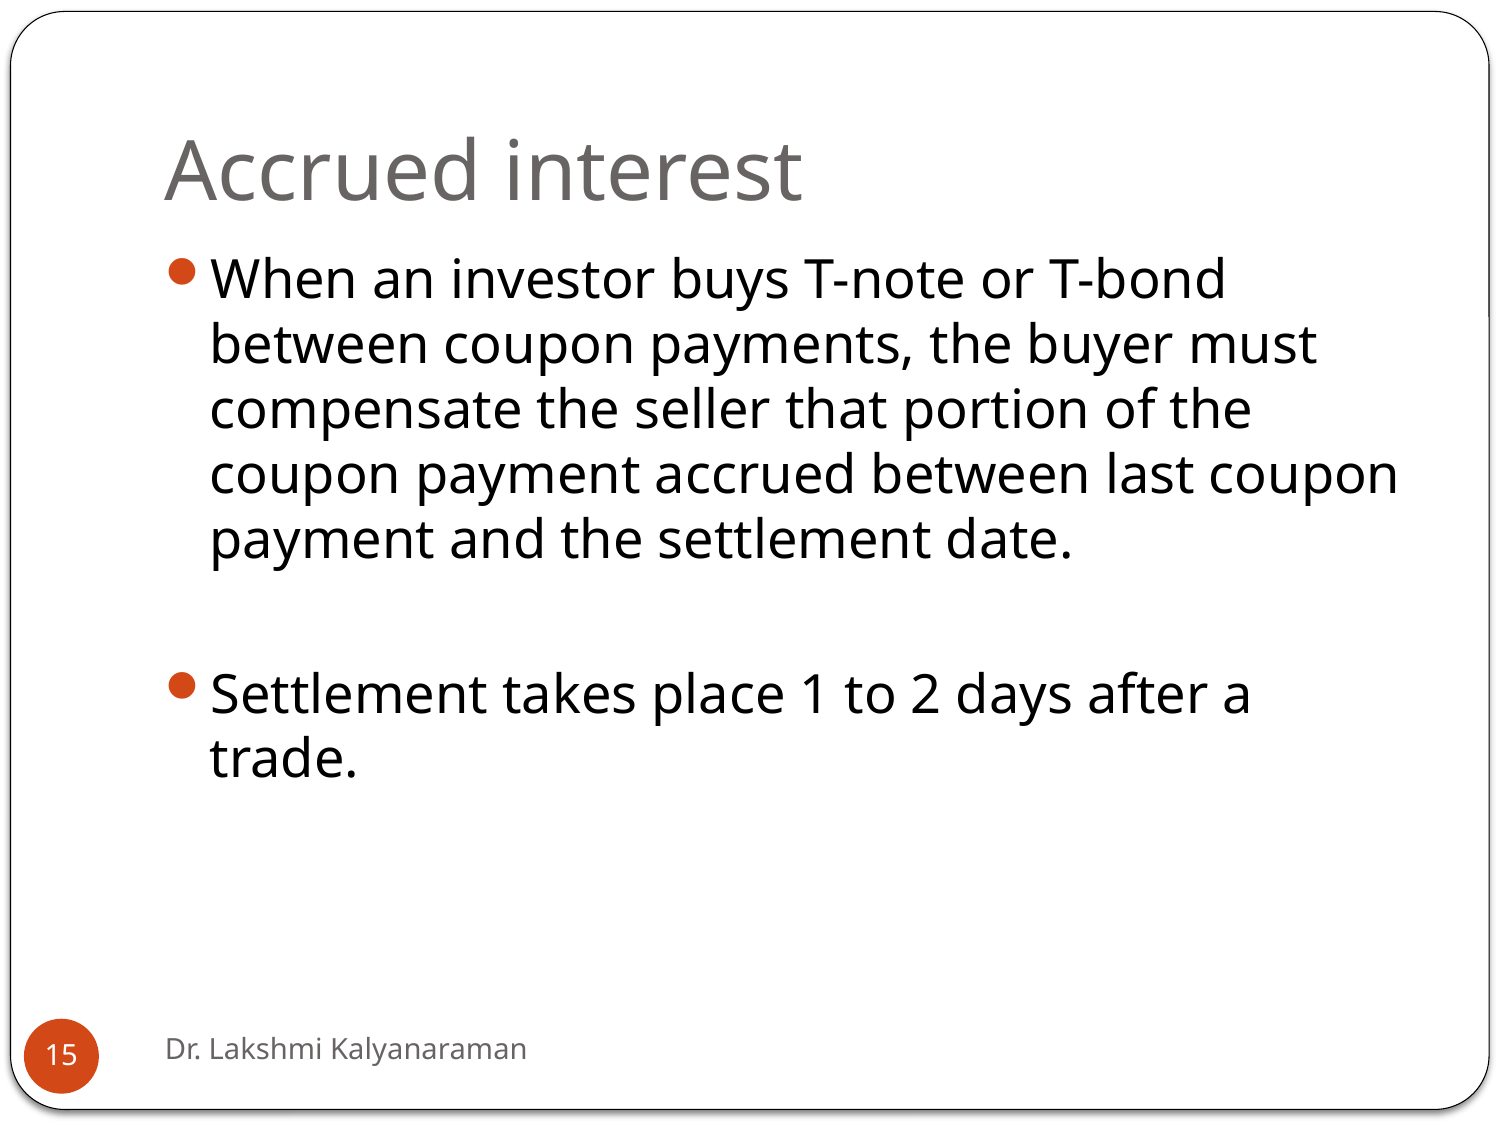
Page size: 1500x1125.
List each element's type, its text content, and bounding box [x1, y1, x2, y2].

list When an investor buys T-note or T-bond between coupon payments, the buyer must compensate the seller that portion of the coupon payment accrued between last coupon payment and the settlement date. Settlement takes place 1 to 2 days after a trade. [150, 237, 1425, 988]
slide_number 15 [23, 1018, 99, 1094]
footer Dr. Lakshmi Kalyanaraman [150, 1012, 800, 1088]
title Accrued interest [150, 45, 1425, 233]
